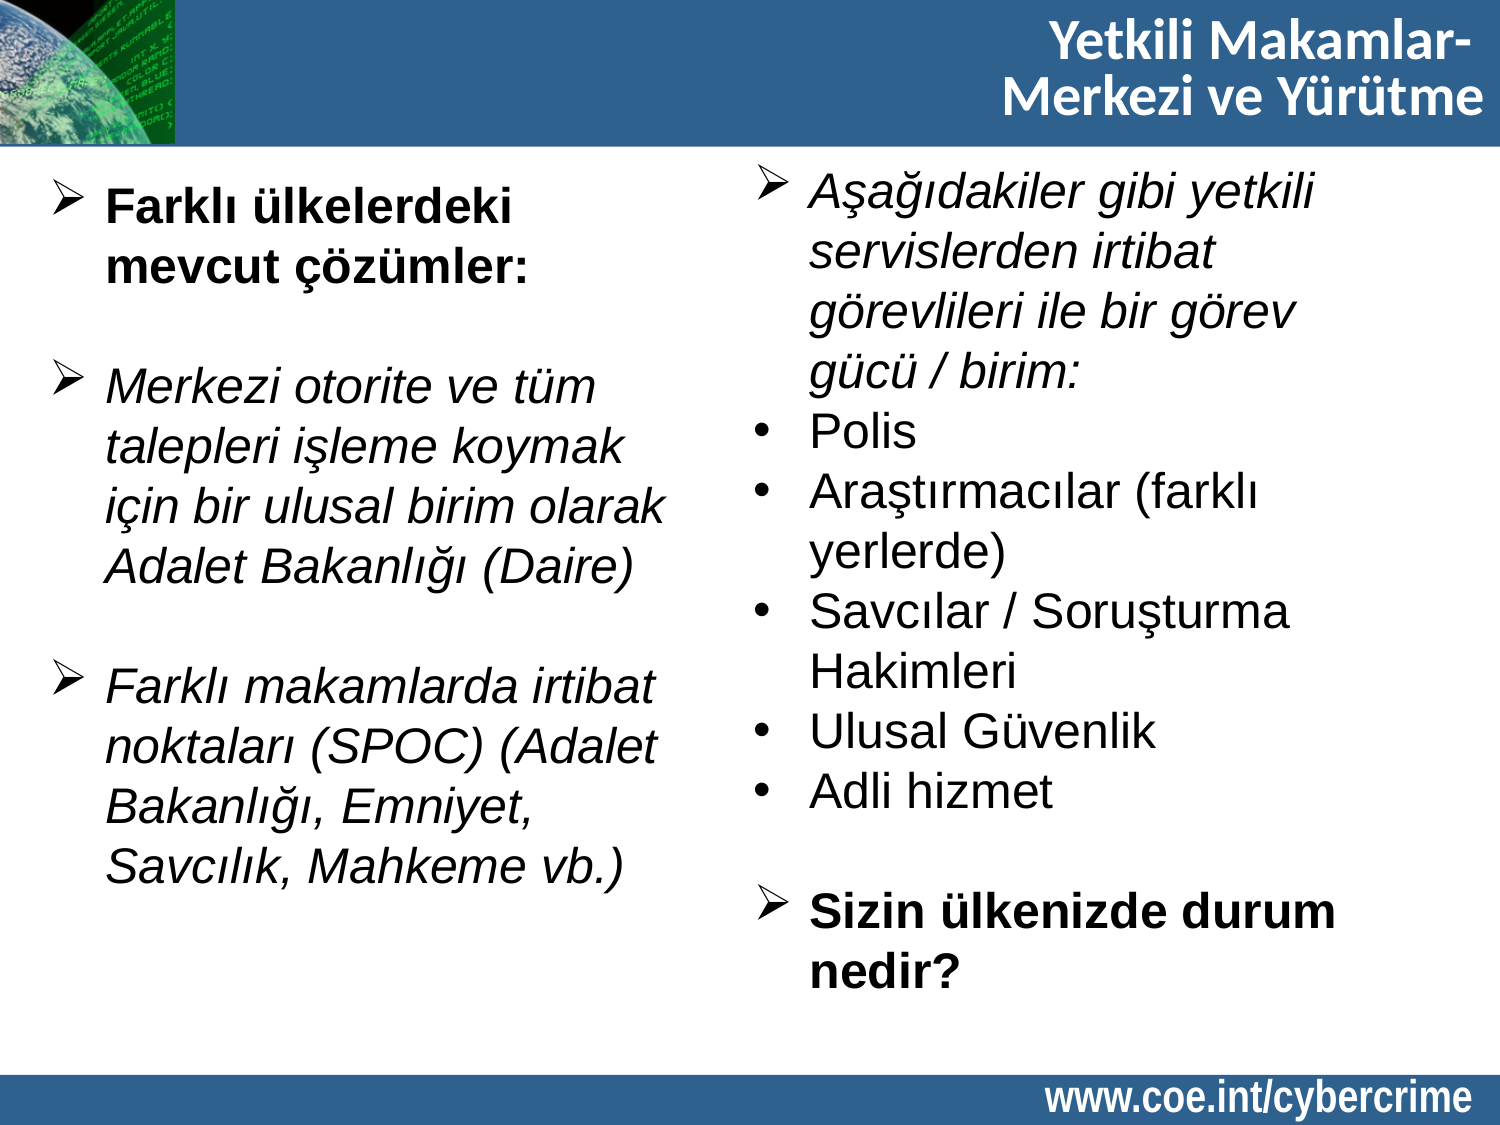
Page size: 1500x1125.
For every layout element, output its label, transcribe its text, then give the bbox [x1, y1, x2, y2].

text_box Aşağıdakiler gibi yetkili servislerden irtibat görevlileri ile bir görev gücü / birim: Polis Araştırmacılar (farklı yerlerde) Savcılar / Soruşturma Hakimleri Ulusal Güvenlik Adli hizmet Sizin ülkenizde durum nedir? [738, 151, 1422, 1067]
picture [0, 0, 175, 144]
text_box www.coe.int/cybercrime [1030, 1059, 1500, 1125]
text_box Yetkili Makamlar- Merkezi ve Yürütme [177, 0, 1500, 149]
text_box [0, 1073, 1030, 1125]
text_box Farklı ülkelerdeki mevcut çözümler: Merkezi otorite ve tüm talepleri işleme koymak için bir ulusal birim olarak Adalet Bakanlığı (Daire) Farklı makamlarda irtibat noktaları (SPOC) (Adalet Bakanlığı, Emniyet, Savcılık, Mahkeme vb.) [34, 166, 717, 902]
